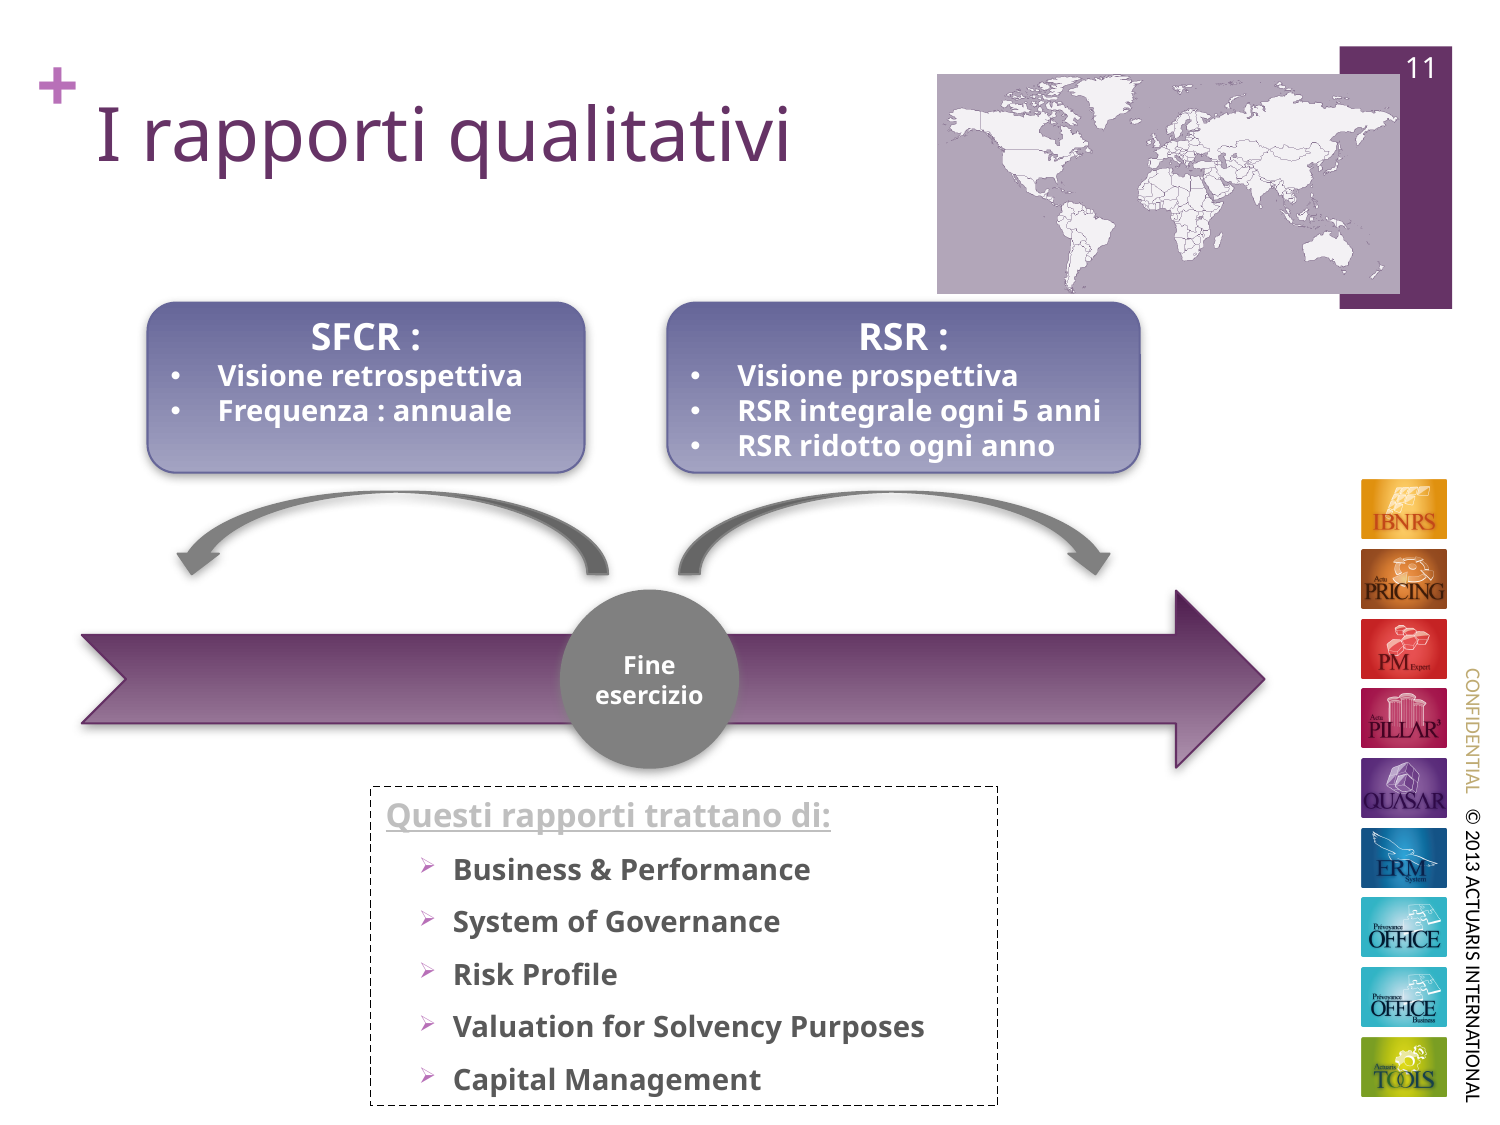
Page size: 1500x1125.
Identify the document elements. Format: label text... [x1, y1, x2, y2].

picture [1361, 1037, 1447, 1097]
title I rapporti qualitativi [81, 79, 1322, 263]
picture [1361, 897, 1447, 957]
text_box SFCR : Visione retrospettiva Frequenza : annuale [146, 301, 586, 474]
picture [1361, 619, 1447, 679]
text_box [678, 490, 1111, 576]
picture [1361, 758, 1447, 818]
list Questi rapporti trattano di: Business & Performance System of Governance Risk Profile Valuation for Solvency Purposes Capital Management [370, 786, 998, 1106]
text_box [731, 589, 1266, 769]
text_box Fine esercizio [559, 589, 740, 769]
picture [1361, 549, 1447, 609]
picture [1361, 688, 1447, 748]
picture [1361, 967, 1447, 1027]
text_box [176, 490, 610, 576]
text_box RSR : Visione prospettiva RSR integrale ogni 5 anni RSR ridotto ogni anno [666, 301, 1141, 474]
picture [1361, 828, 1447, 888]
slide_number 11 [1362, 39, 1454, 100]
picture [1361, 479, 1447, 539]
text_box [80, 633, 567, 725]
